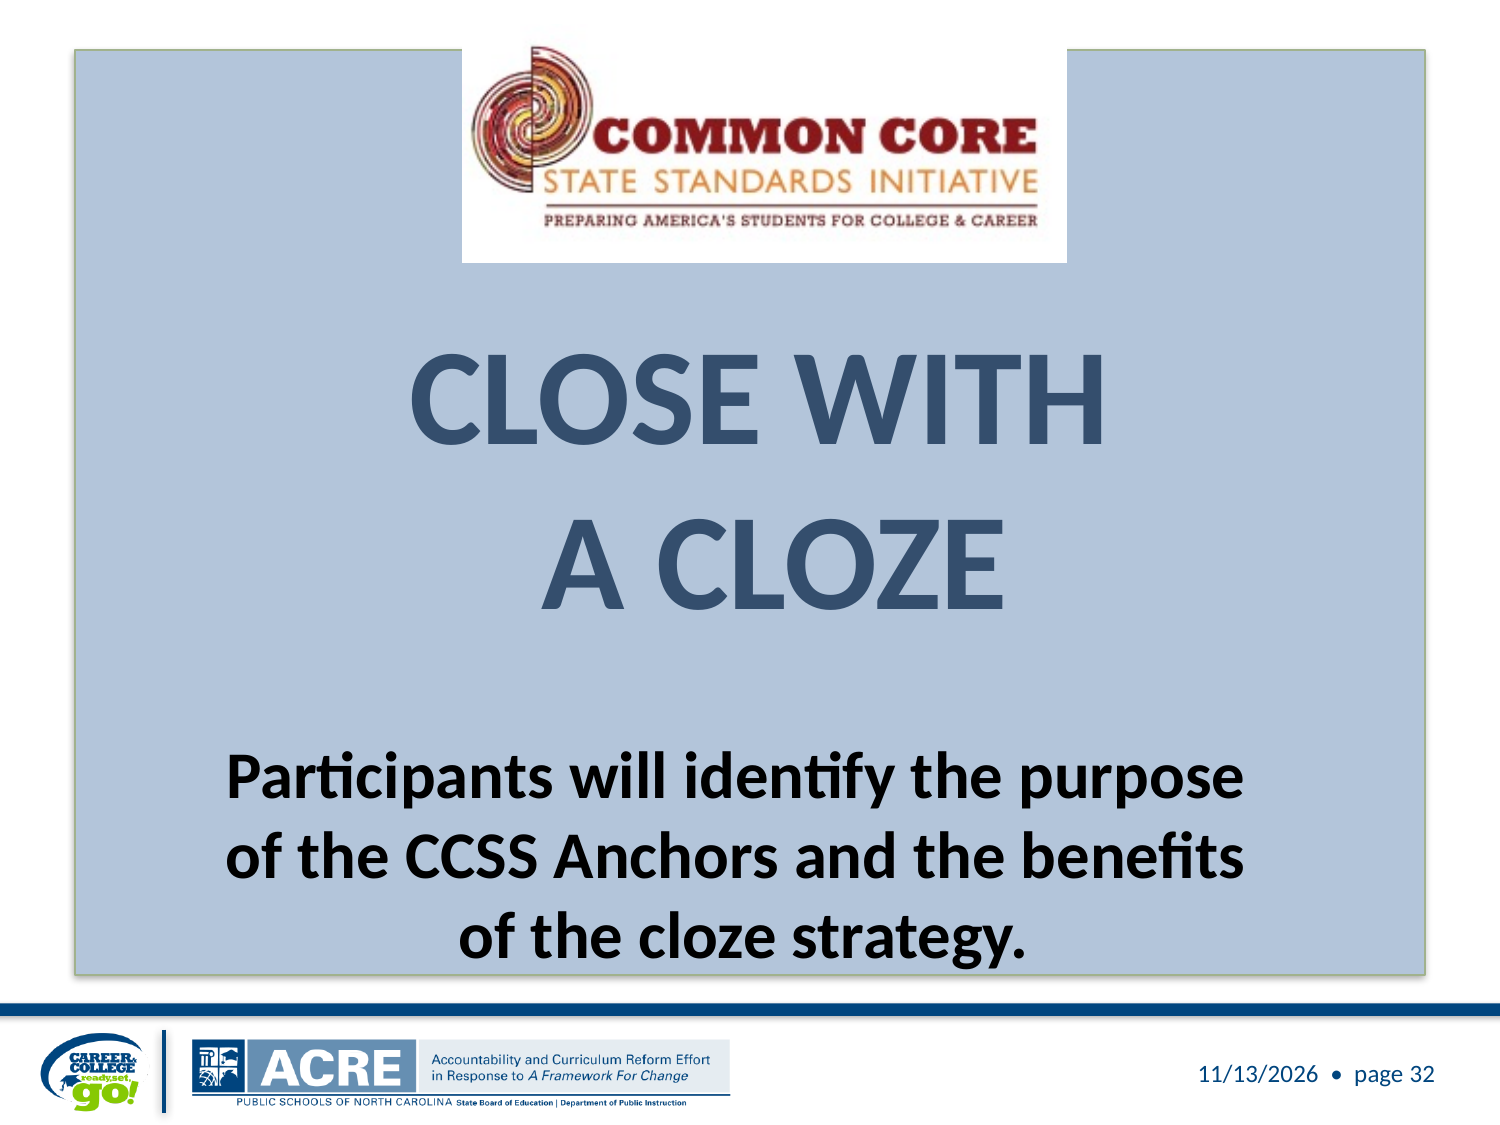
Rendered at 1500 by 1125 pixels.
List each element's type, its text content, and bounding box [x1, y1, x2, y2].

text_box Participants will identify the purpose of the CCSS Anchors and the benefits of the cloze strategy. [99, 724, 1388, 980]
picture [462, 24, 1068, 263]
picture [37, 1029, 152, 1115]
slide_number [1137, 1042, 1450, 1103]
text_box Close with a Cloze [212, 299, 1338, 645]
text_box [74, 49, 1426, 976]
picture [174, 1017, 744, 1125]
